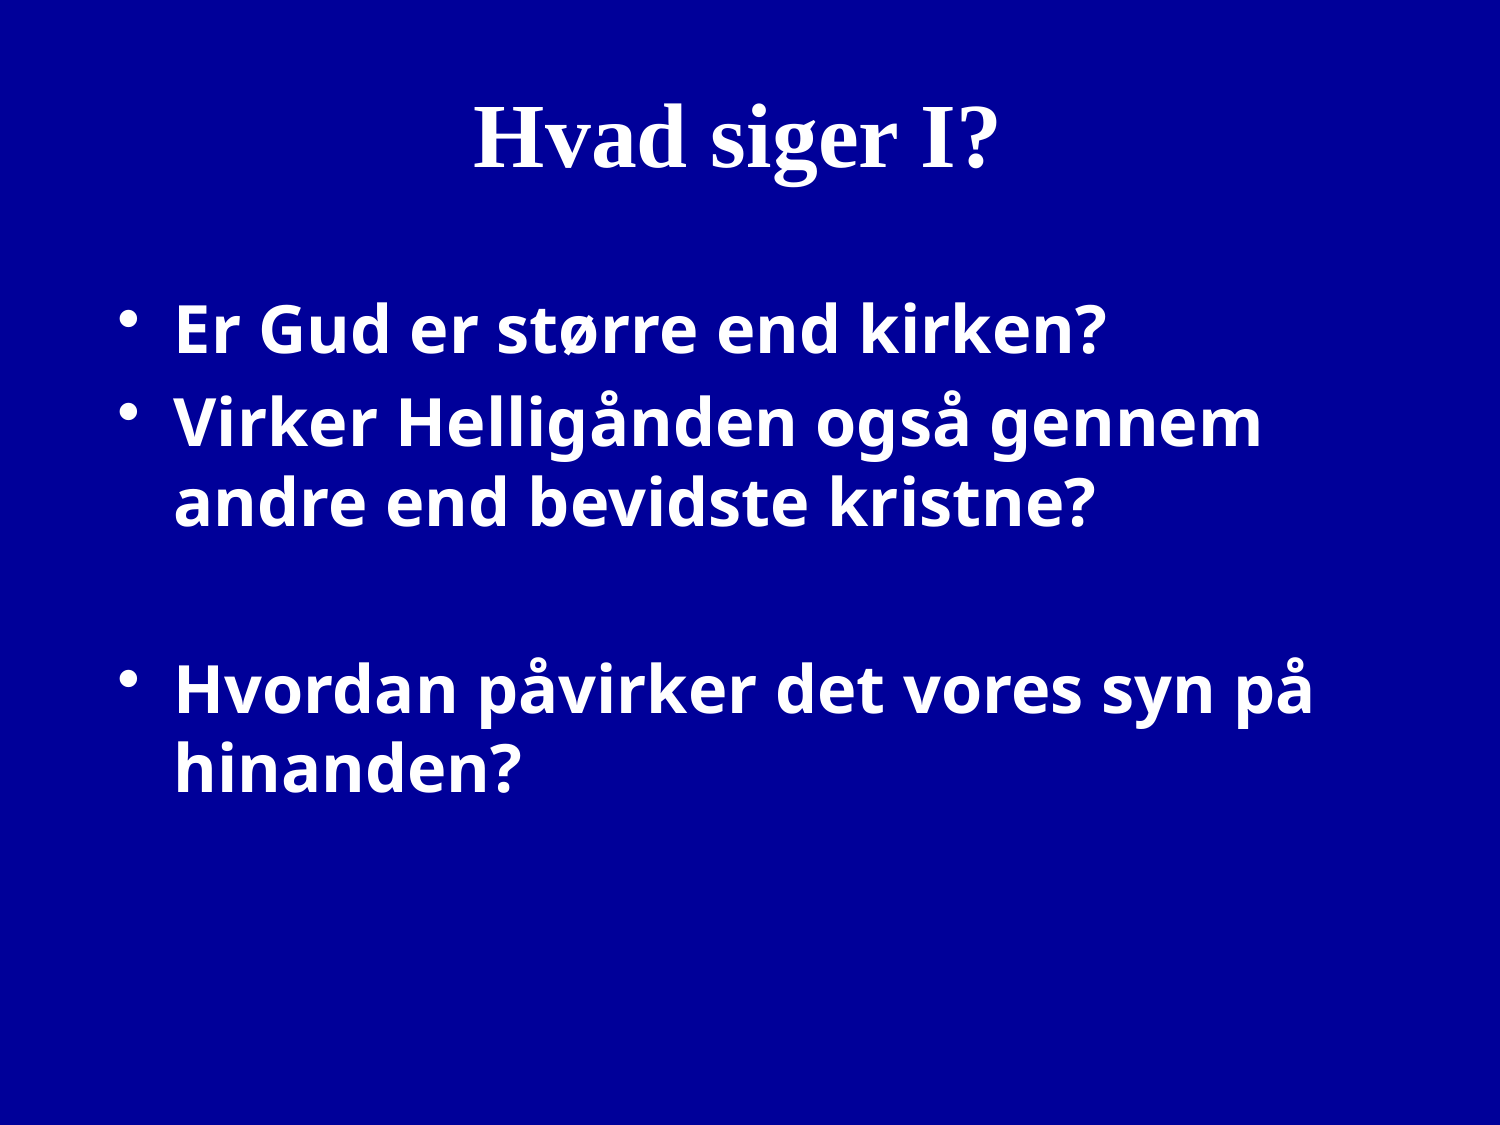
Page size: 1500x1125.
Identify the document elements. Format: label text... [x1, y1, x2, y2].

list Er Gud er større end kirken? Virker Helligånden også gennem andre end bevidste kristne? Hvordan påvirker det vores syn på hinanden? [102, 278, 1398, 1079]
title Hvad siger I? [0, 30, 1500, 232]
